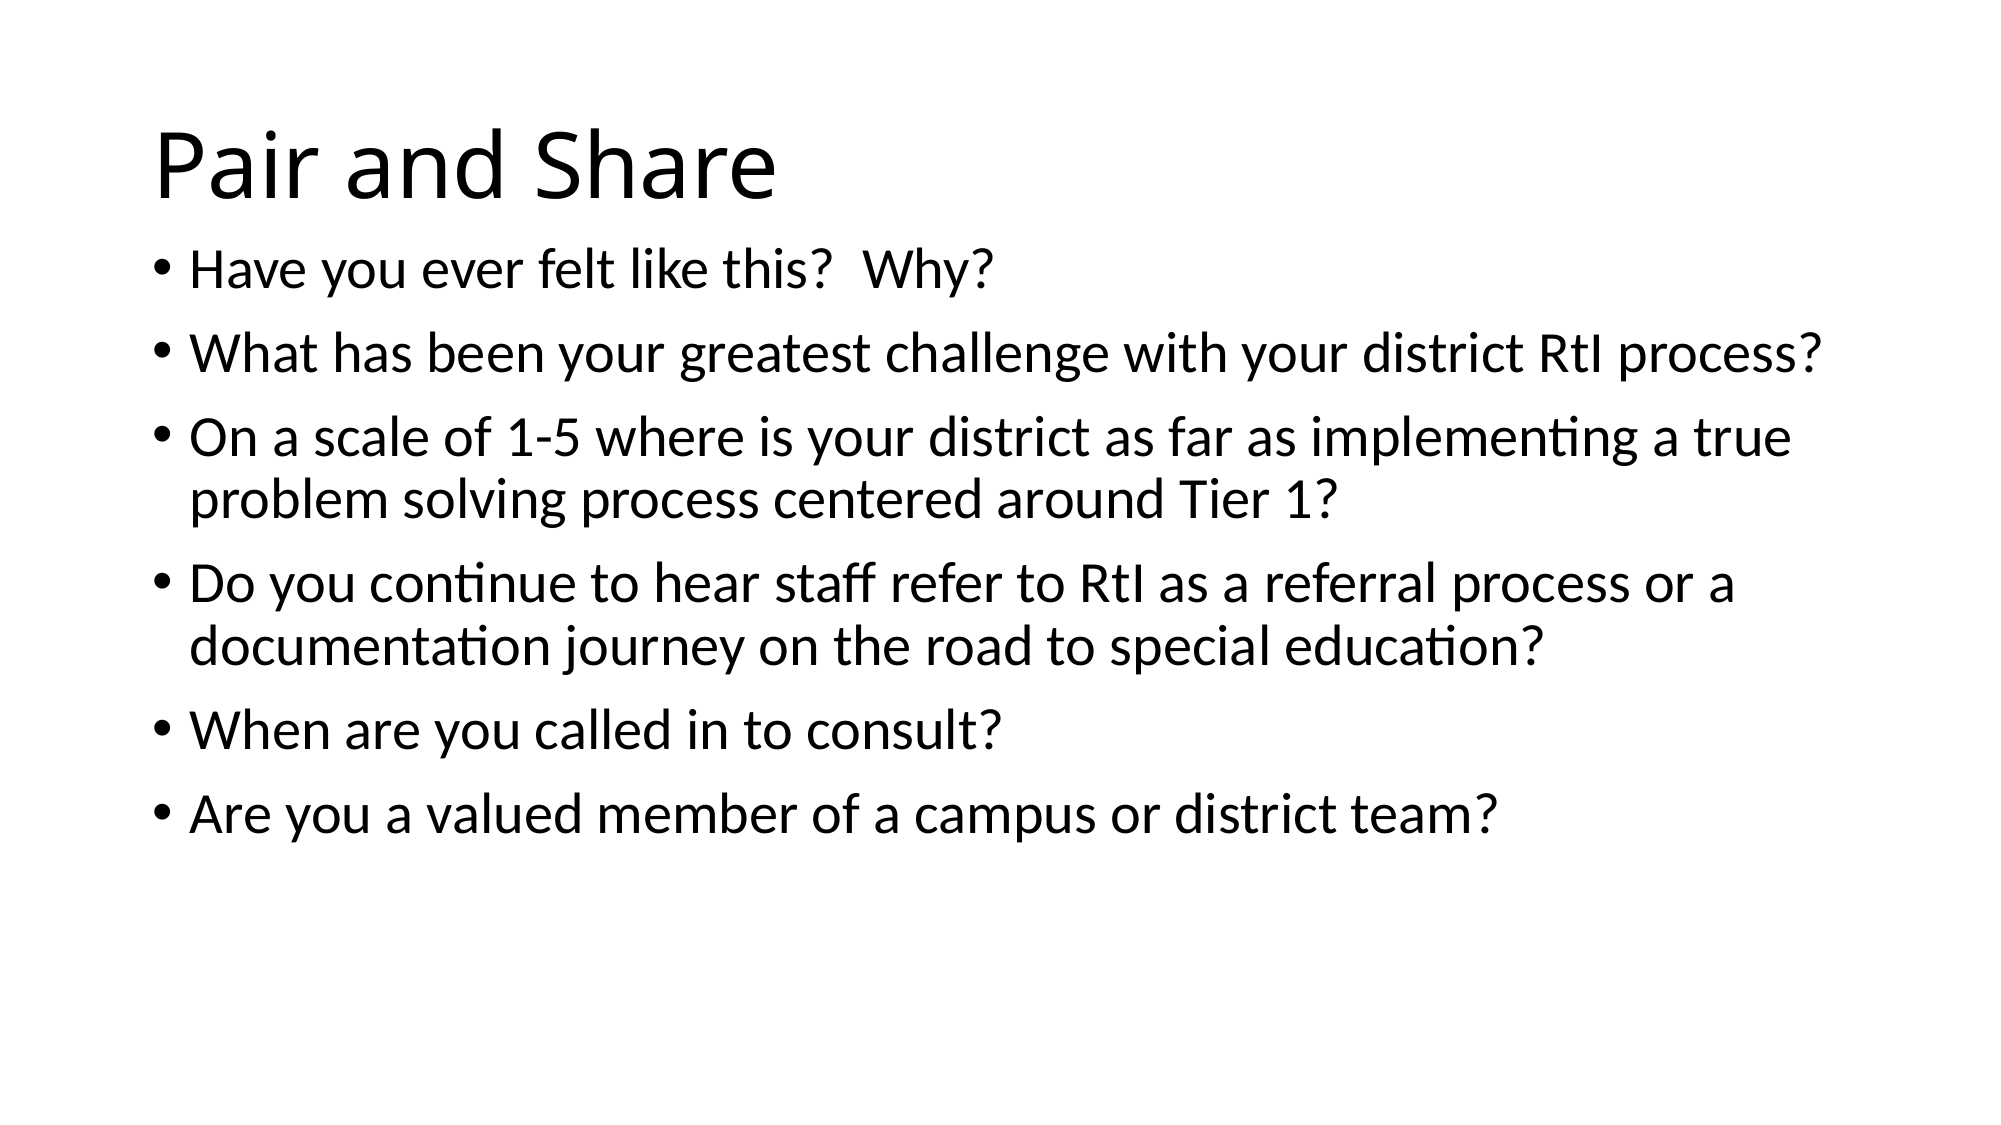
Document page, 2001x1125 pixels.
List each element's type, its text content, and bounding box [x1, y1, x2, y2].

list Have you ever felt like this? Why? What has been your greatest challenge with your district RtI process? On a scale of 1-5 where is your district as far as implementing a true problem solving process centered around Tier 1? Do you continue to hear staff refer to RtI as a referral process or a documentation journey on the road to special education? When are you called in to consult? Are you a valued member of a campus or district team? [137, 230, 1863, 1014]
title Pair and Share [137, 59, 1863, 230]
